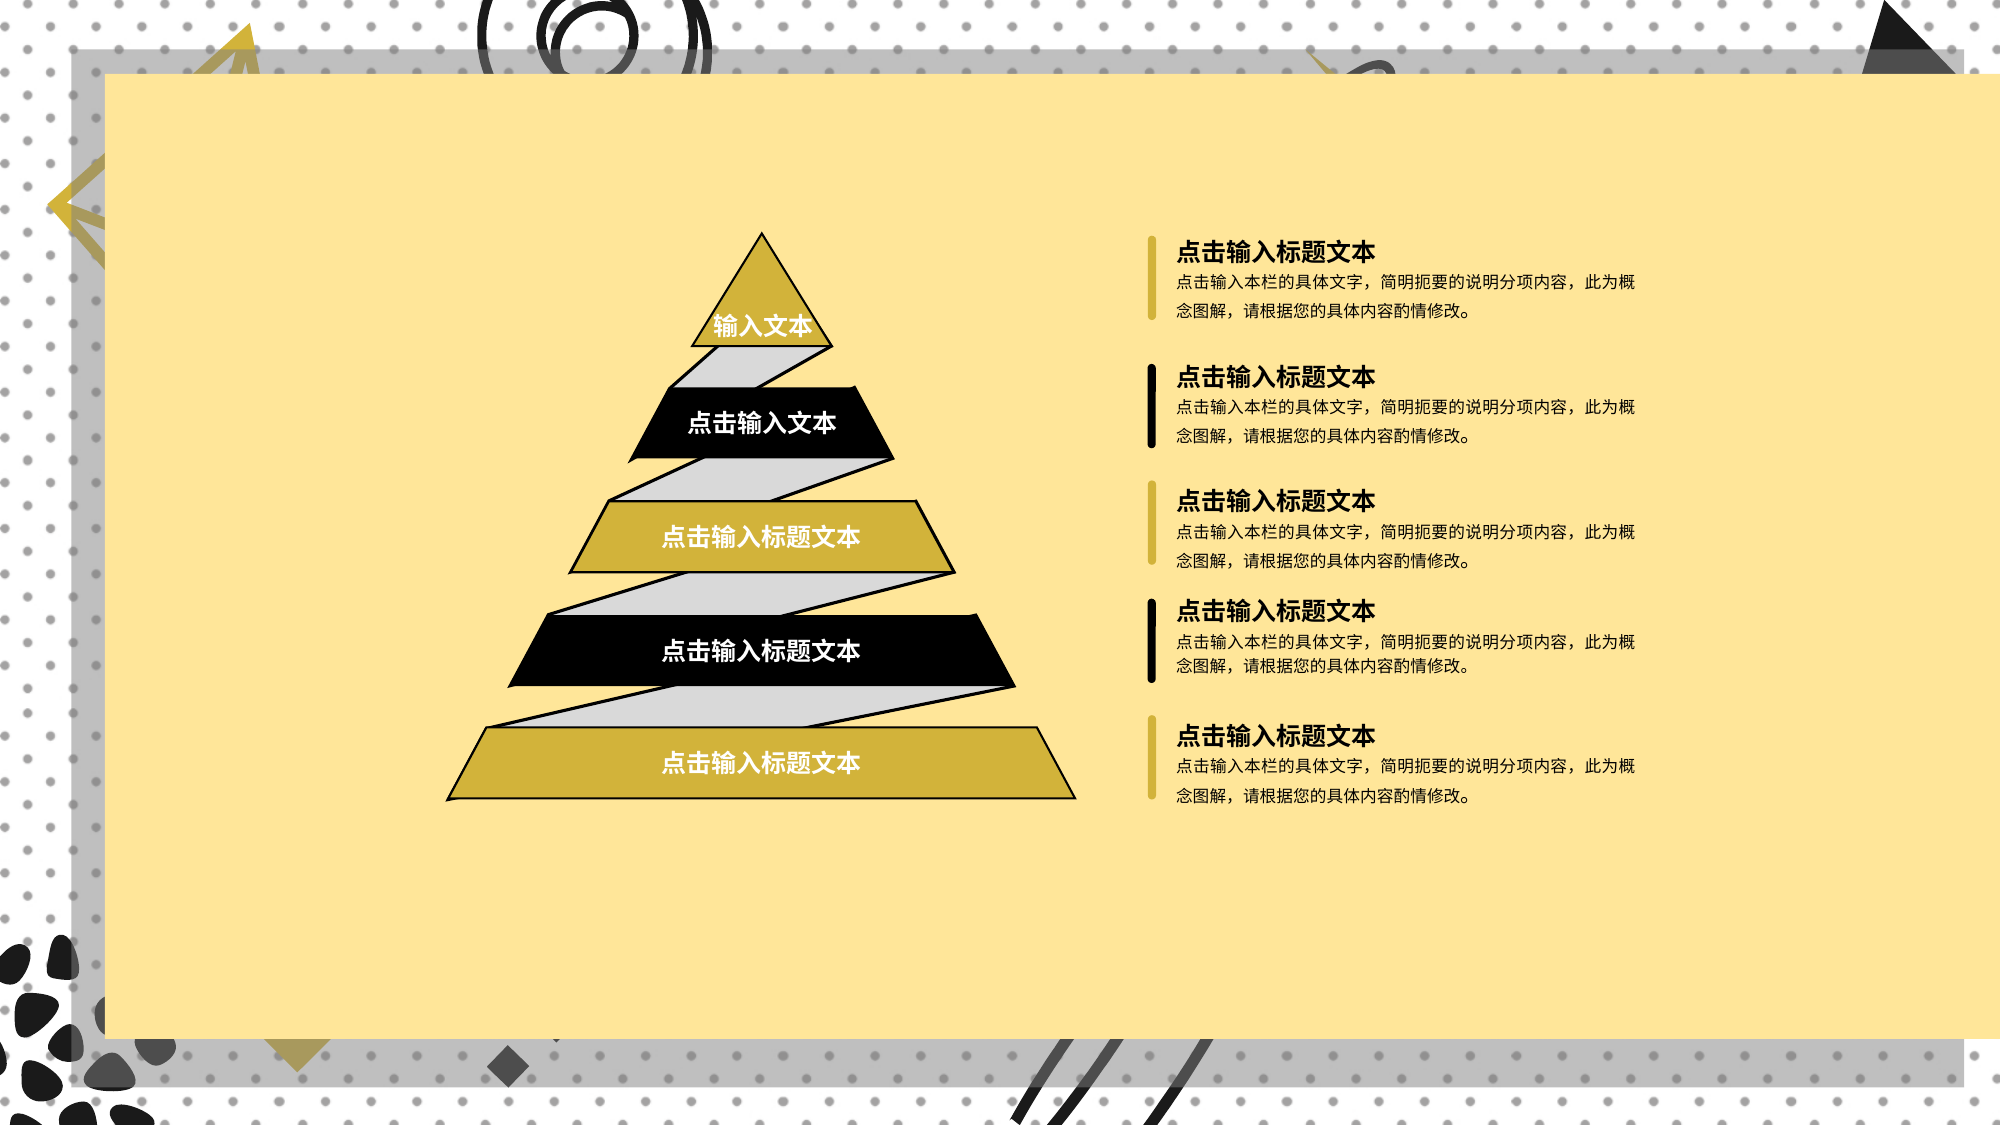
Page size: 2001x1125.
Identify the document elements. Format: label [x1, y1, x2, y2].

text_box [497, 687, 1010, 726]
text_box [692, 233, 833, 355]
text_box [1170, 358, 1642, 448]
text_box [1146, 234, 1158, 323]
text_box [671, 355, 816, 387]
text_box [1146, 597, 1157, 685]
text_box [1170, 482, 1642, 573]
text_box [1146, 714, 1158, 802]
text_box [1170, 233, 1642, 324]
text_box [548, 574, 947, 615]
text_box [1170, 717, 1642, 808]
text_box [448, 727, 1076, 799]
text_box [1146, 479, 1158, 567]
text_box [610, 459, 891, 500]
text_box [570, 501, 954, 573]
text_box [510, 615, 1016, 687]
text_box [631, 387, 893, 459]
text_box [1146, 362, 1157, 450]
text_box [1170, 592, 1642, 679]
